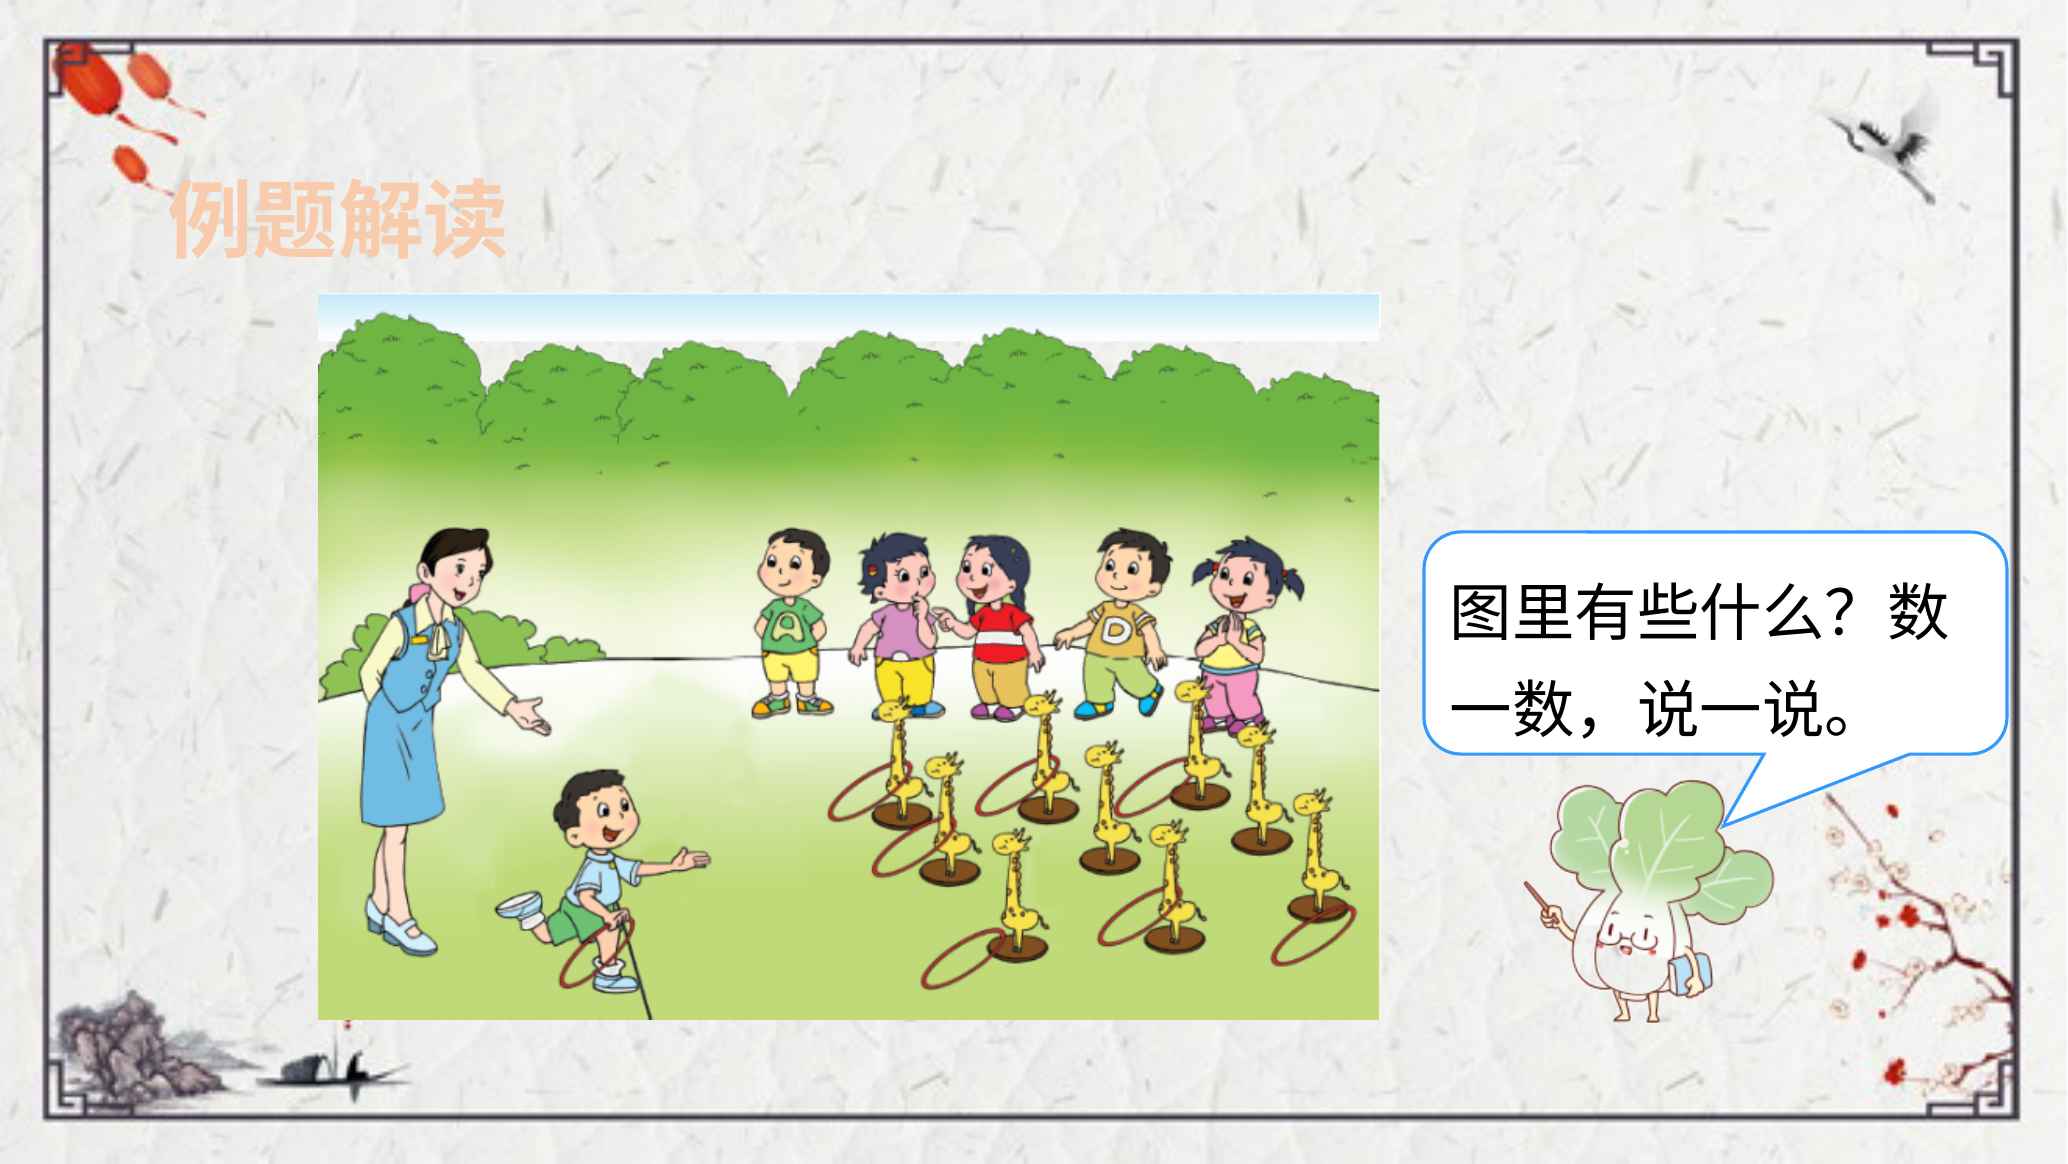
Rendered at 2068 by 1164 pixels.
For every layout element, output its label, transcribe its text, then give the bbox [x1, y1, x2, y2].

picture [0, 0, 2068, 1164]
text_box 例题解读 [152, 158, 525, 277]
text_box 图里有些什么？数一数，说一说。 [1423, 531, 2007, 805]
